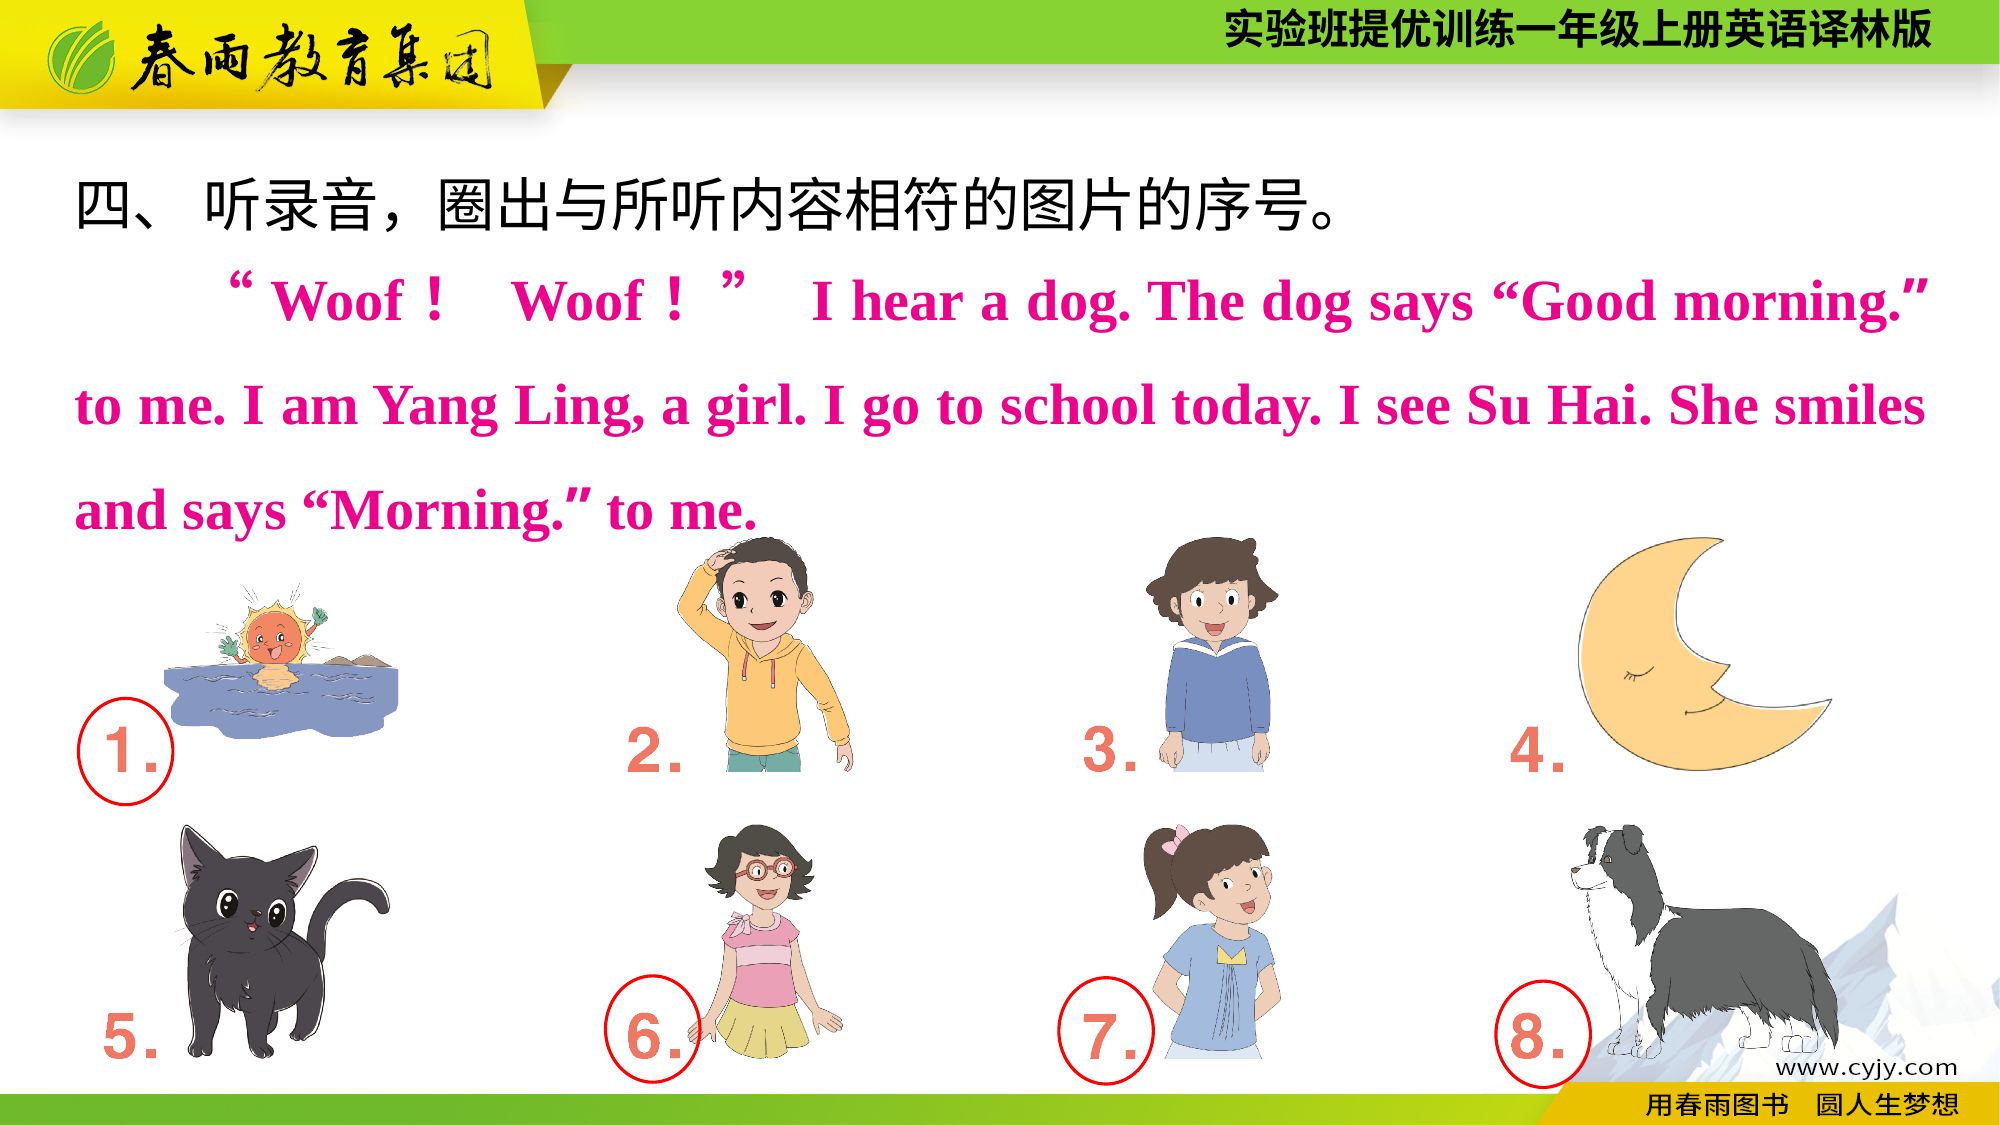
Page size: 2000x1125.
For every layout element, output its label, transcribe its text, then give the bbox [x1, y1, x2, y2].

picture [0, 0, 2000, 1125]
text_box [1074, 1070, 1139, 1085]
text_box [622, 1070, 683, 1083]
text_box [1508, 1070, 1579, 1088]
text_box [78, 711, 95, 792]
text_box “Woof！ Woof！” I hear a dog. The dog says “Good morning.” to me. I am Yang Ling, a girl. I go to school today. I see Su Hai. She smiles and says “Morning.” to me. [59, 219, 1944, 549]
list 四、 听录音，圈出与所听内容相符的图片的序号。 [59, 125, 1944, 219]
